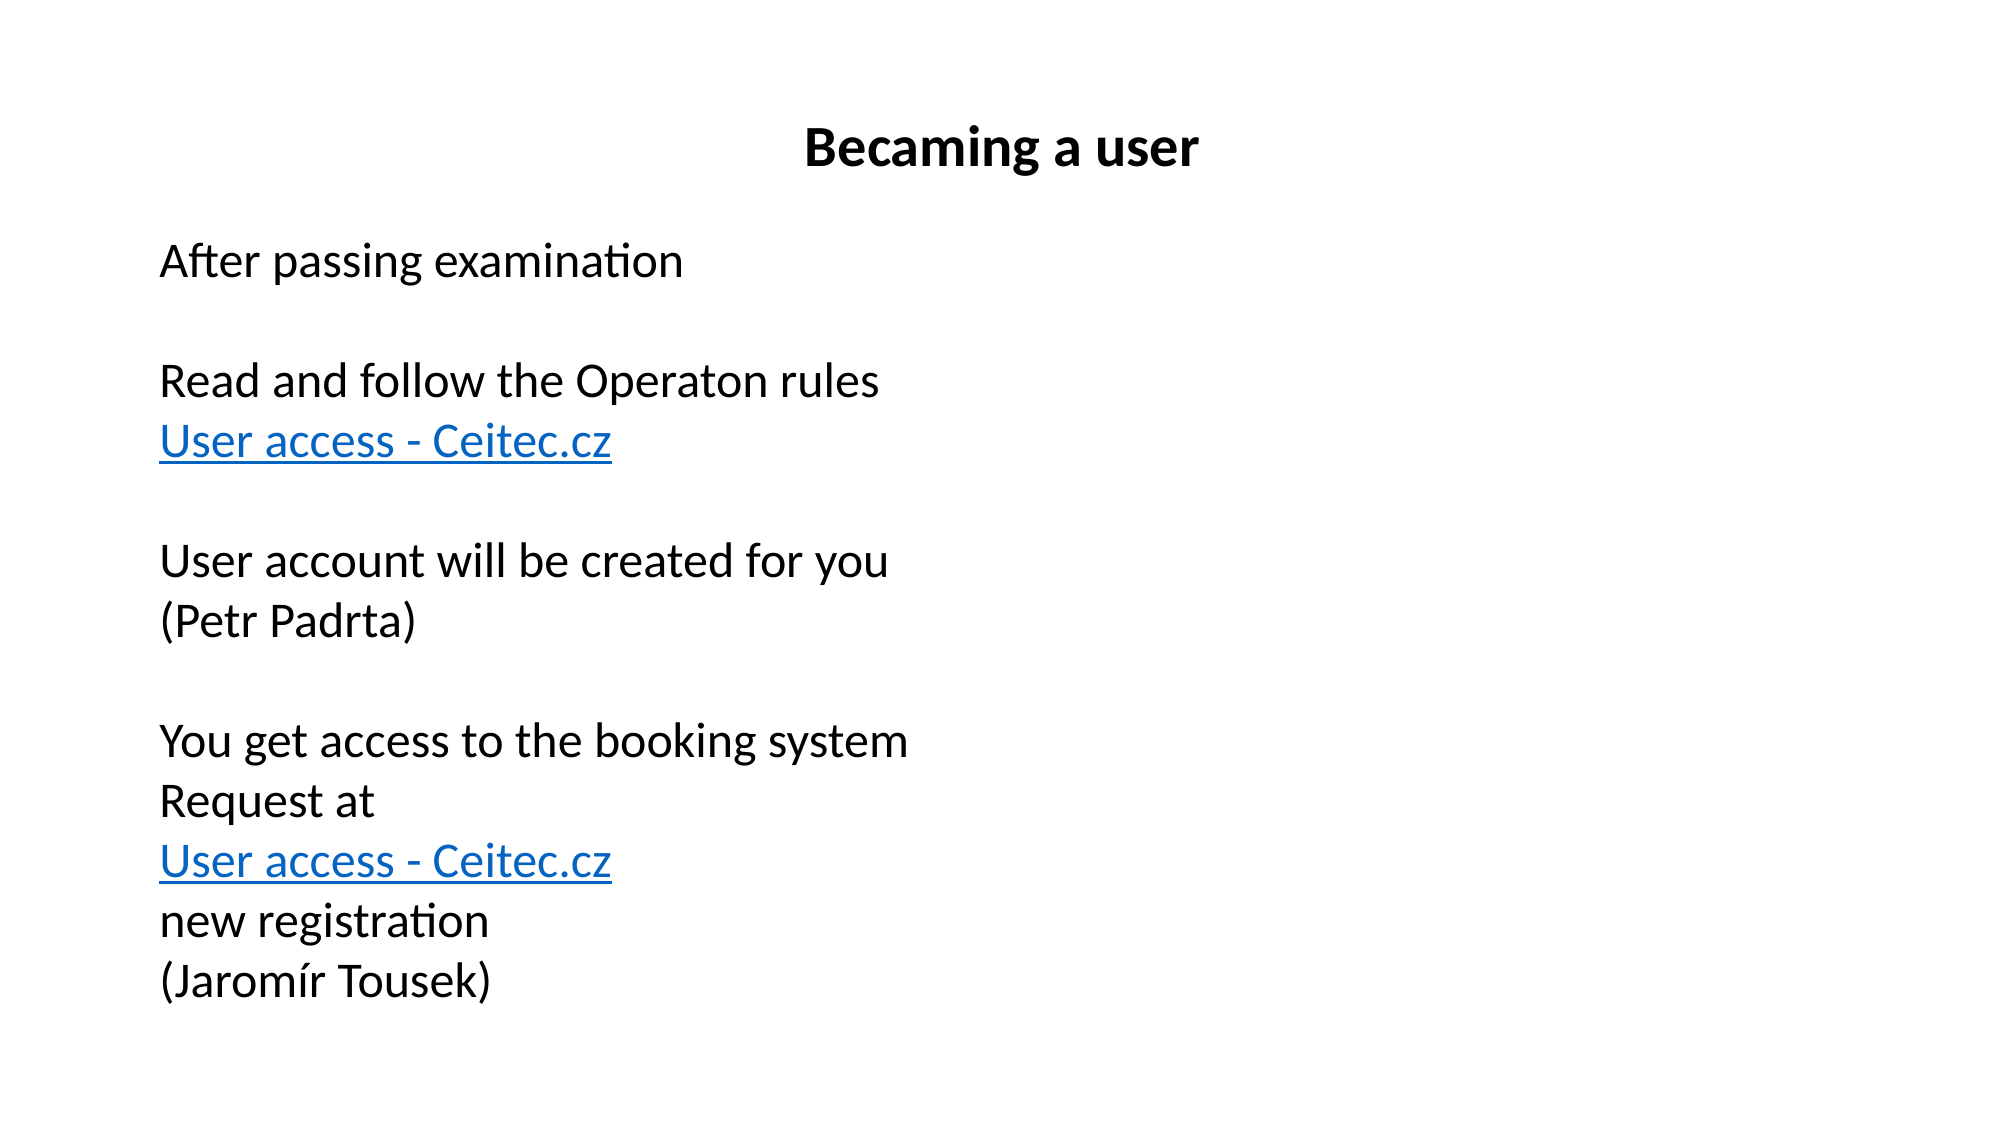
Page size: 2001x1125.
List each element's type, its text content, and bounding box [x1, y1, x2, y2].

text_box Becaming a user After passing examination Read and follow the Operaton rules User access - Ceitec.cz User account will be created for you (Petr Padrta) You get access to the booking system Request at User access - Ceitec.cz new registration (Jaromír Tousek) [144, 100, 1861, 1076]
